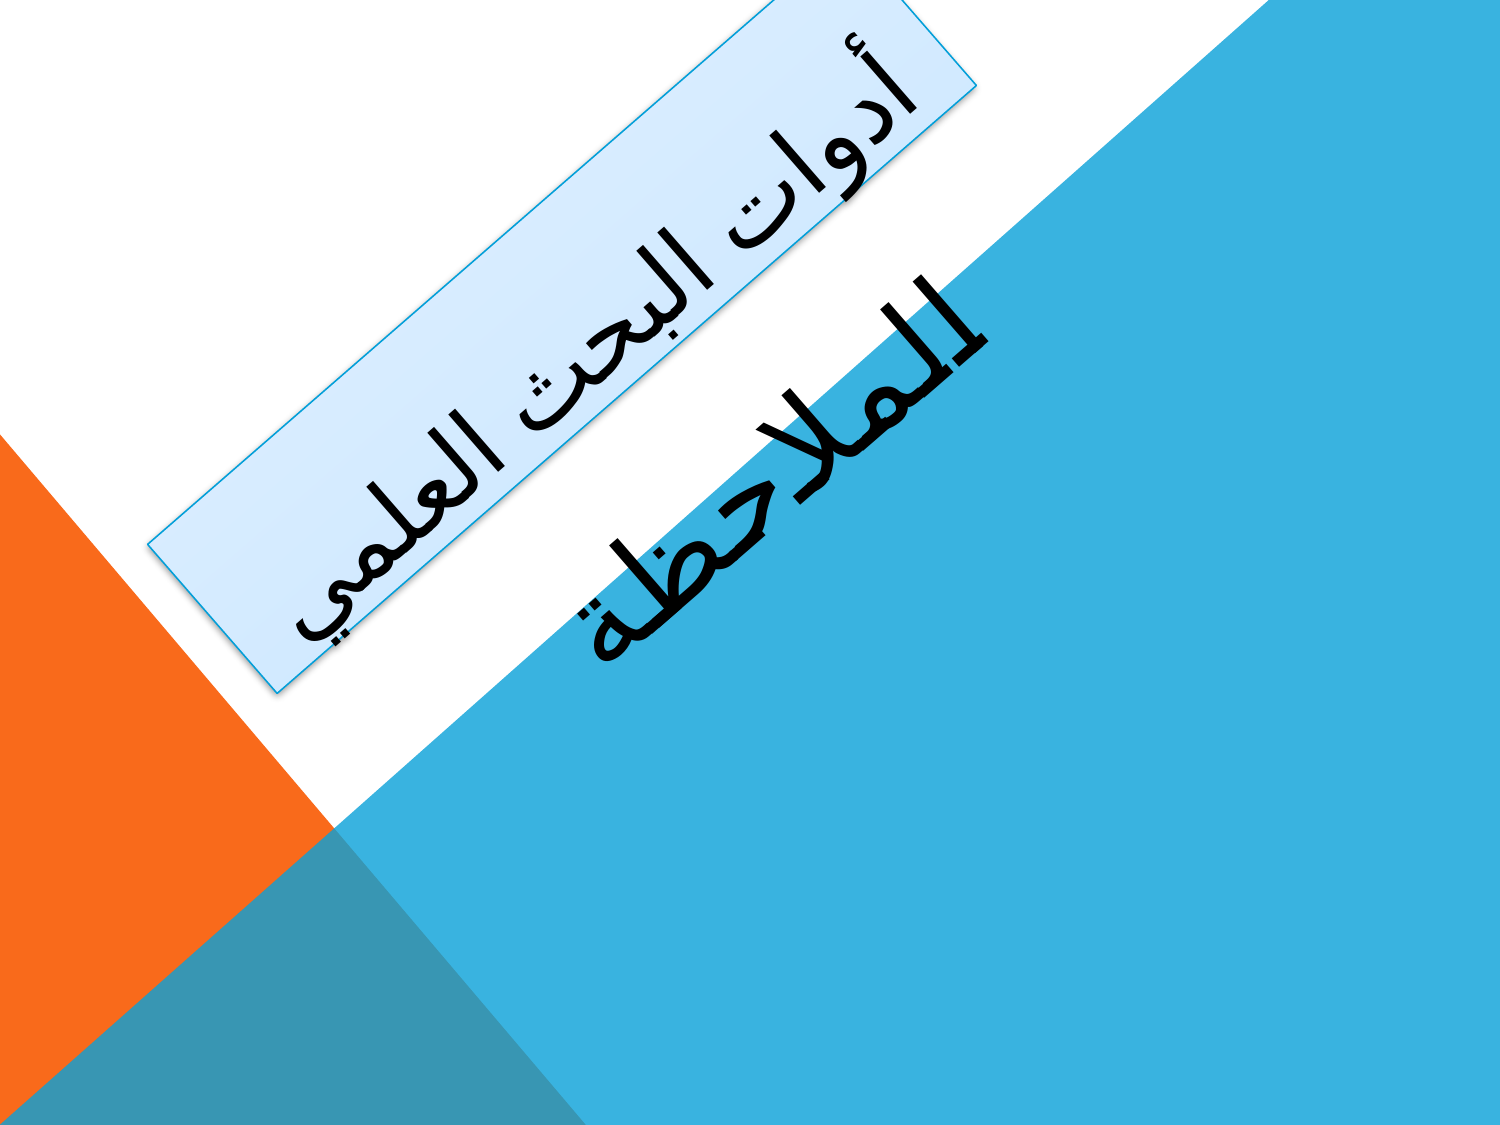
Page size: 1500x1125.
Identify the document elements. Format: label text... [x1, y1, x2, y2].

subtitle الملاحظة [312, 61, 1225, 886]
title أدوات البحث العلمي [146, 0, 977, 695]
